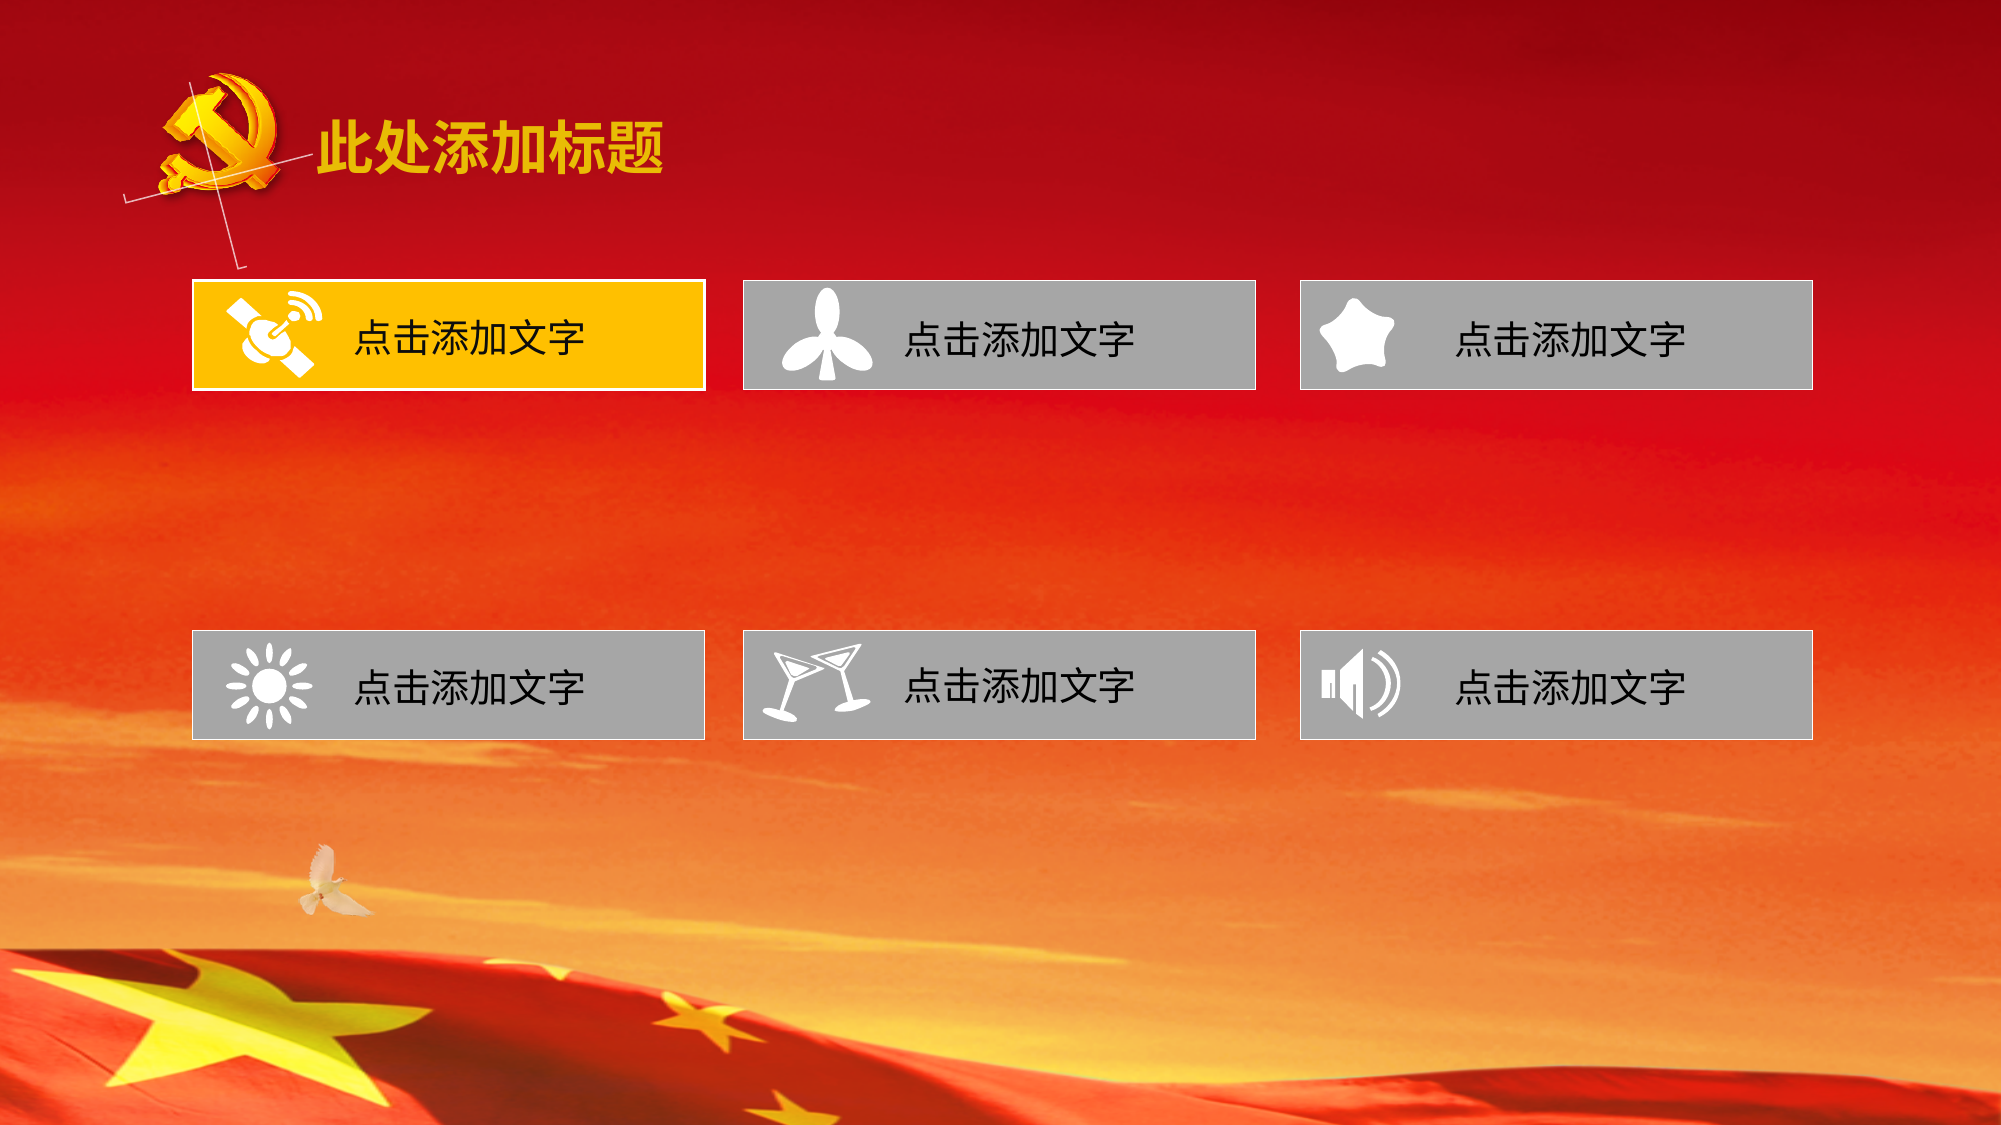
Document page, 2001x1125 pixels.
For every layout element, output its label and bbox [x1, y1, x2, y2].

picture [0, 0, 2001, 1125]
text_box [1300, 280, 1813, 390]
text_box [192, 280, 705, 390]
text_box [743, 280, 1256, 390]
text_box [192, 630, 705, 740]
text_box [101, 53, 326, 294]
text_box [1300, 630, 1813, 740]
text_box [743, 630, 1256, 740]
